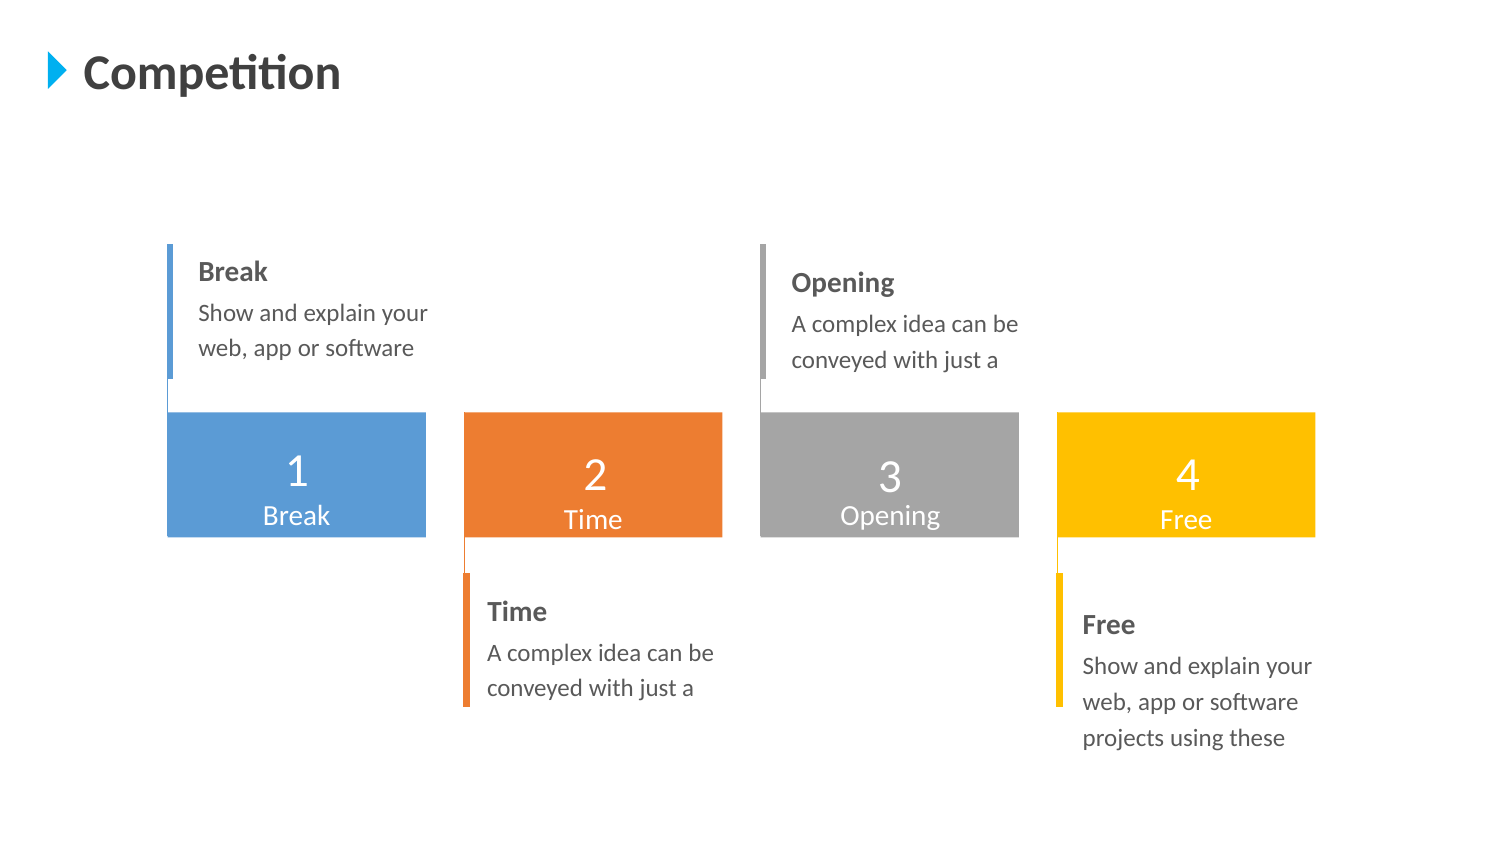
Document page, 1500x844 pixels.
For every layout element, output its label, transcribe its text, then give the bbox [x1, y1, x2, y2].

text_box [464, 412, 723, 544]
text_box Show and explain your web, app or software [198, 290, 466, 358]
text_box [1057, 544, 1062, 707]
text_box A complex idea can be conveyed with just a [487, 630, 755, 698]
text_box Opening [791, 256, 963, 298]
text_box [48, 32, 359, 108]
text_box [167, 412, 426, 538]
text_box A complex idea can be conveyed with just a [791, 301, 1059, 369]
text_box Show and explain your web, app or software projects using these [1082, 643, 1351, 711]
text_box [760, 412, 1019, 538]
text_box Free [1082, 598, 1254, 641]
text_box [167, 245, 173, 412]
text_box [1057, 412, 1316, 544]
text_box Time [487, 585, 659, 627]
text_box Break [198, 245, 370, 287]
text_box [464, 544, 469, 707]
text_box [760, 245, 766, 412]
